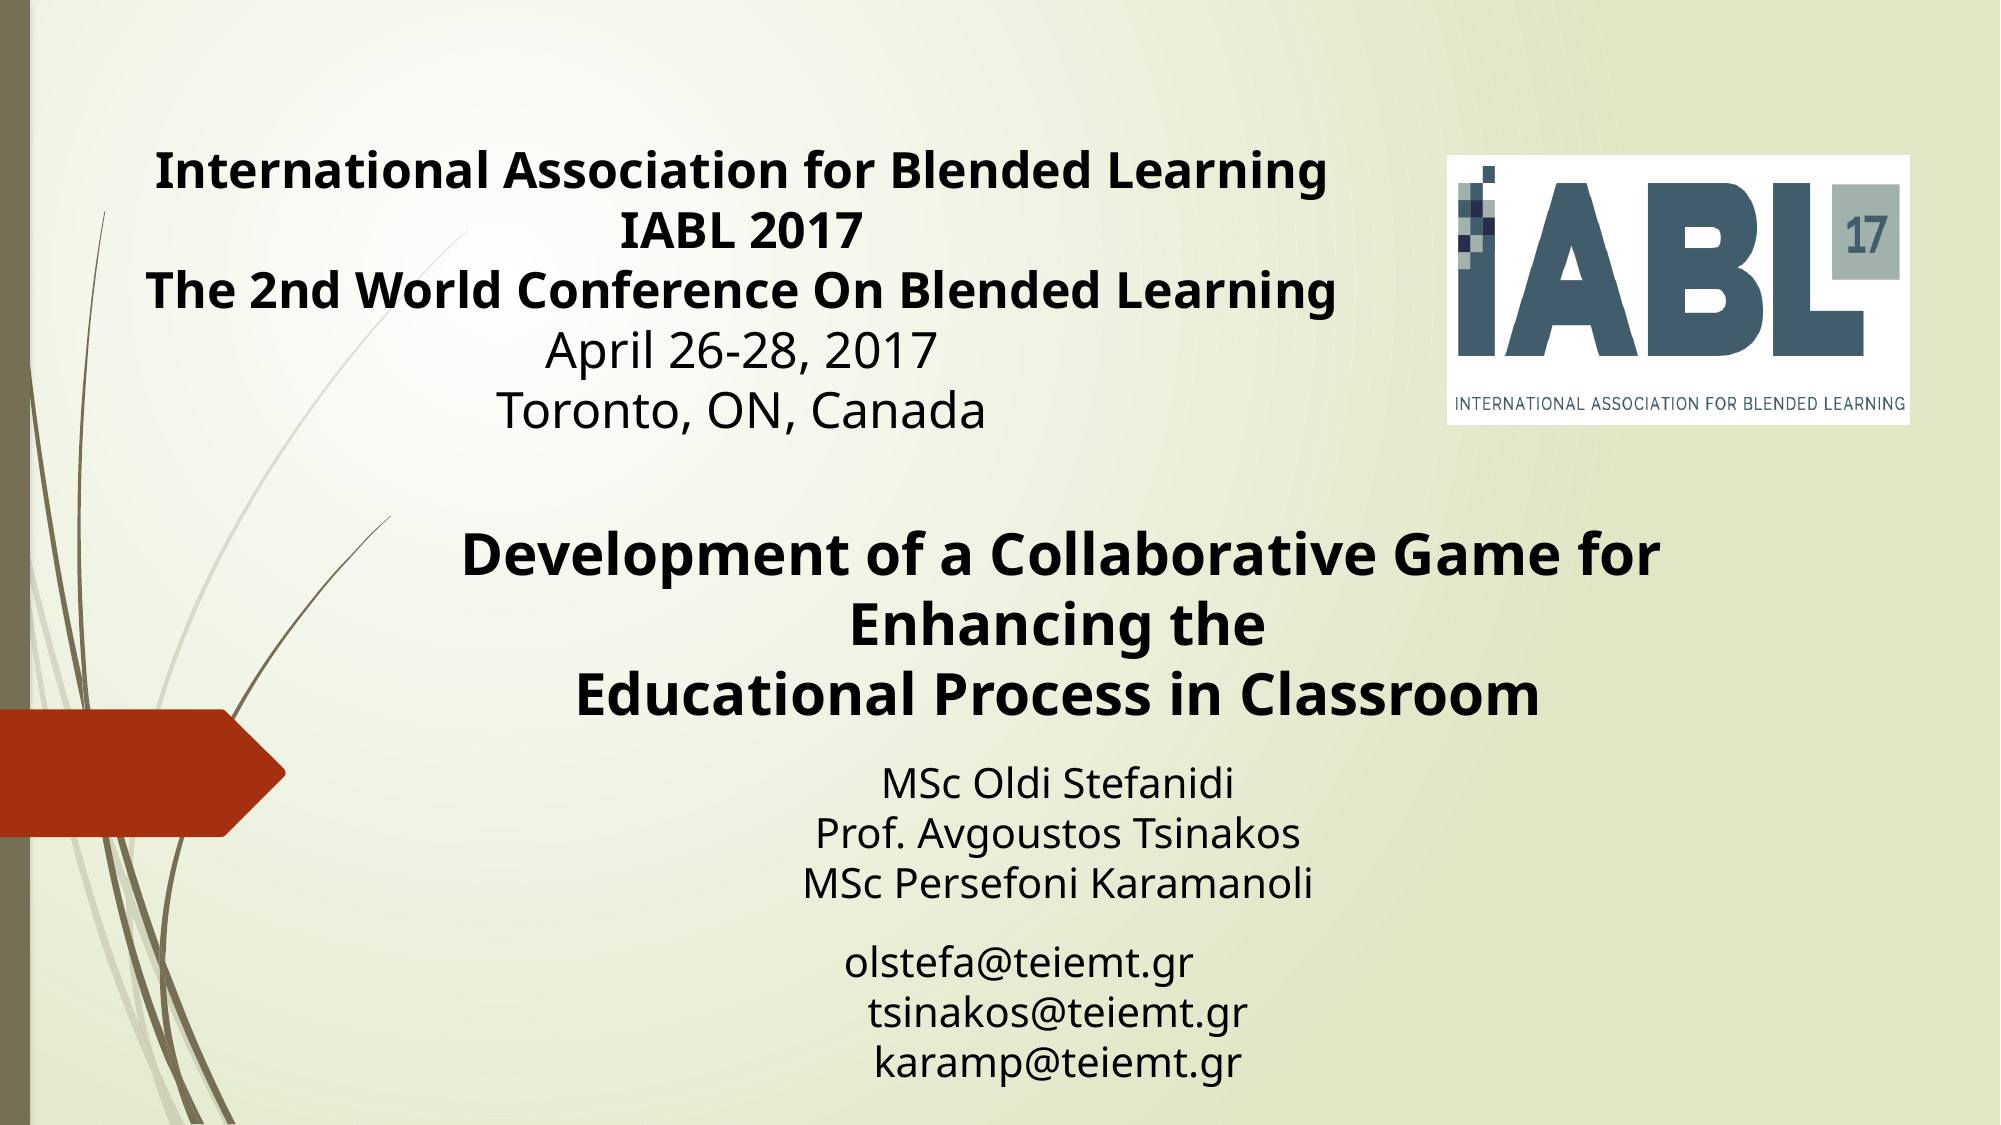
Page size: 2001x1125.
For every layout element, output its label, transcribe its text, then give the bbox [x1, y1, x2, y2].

text_box MSc Oldi Stefanidi Prof. Avgoustos Tsinakos MSc Persefoni Karamanoli [600, 749, 1516, 915]
text_box International Association for Blended Learning IABL 2017 The 2nd World Conference On Blended Learning April 26-28, 2017 Toronto, ON, Canada [78, 130, 1406, 446]
picture [1446, 155, 1910, 425]
text_box olstefa@teiemt.gr tsinakos@teiemt.gr karamp@teiemt.gr [558, 928, 1558, 1093]
text_box Development of a Collaborative Game for Enhancing the Educational Process in Classroom [378, 474, 1738, 735]
